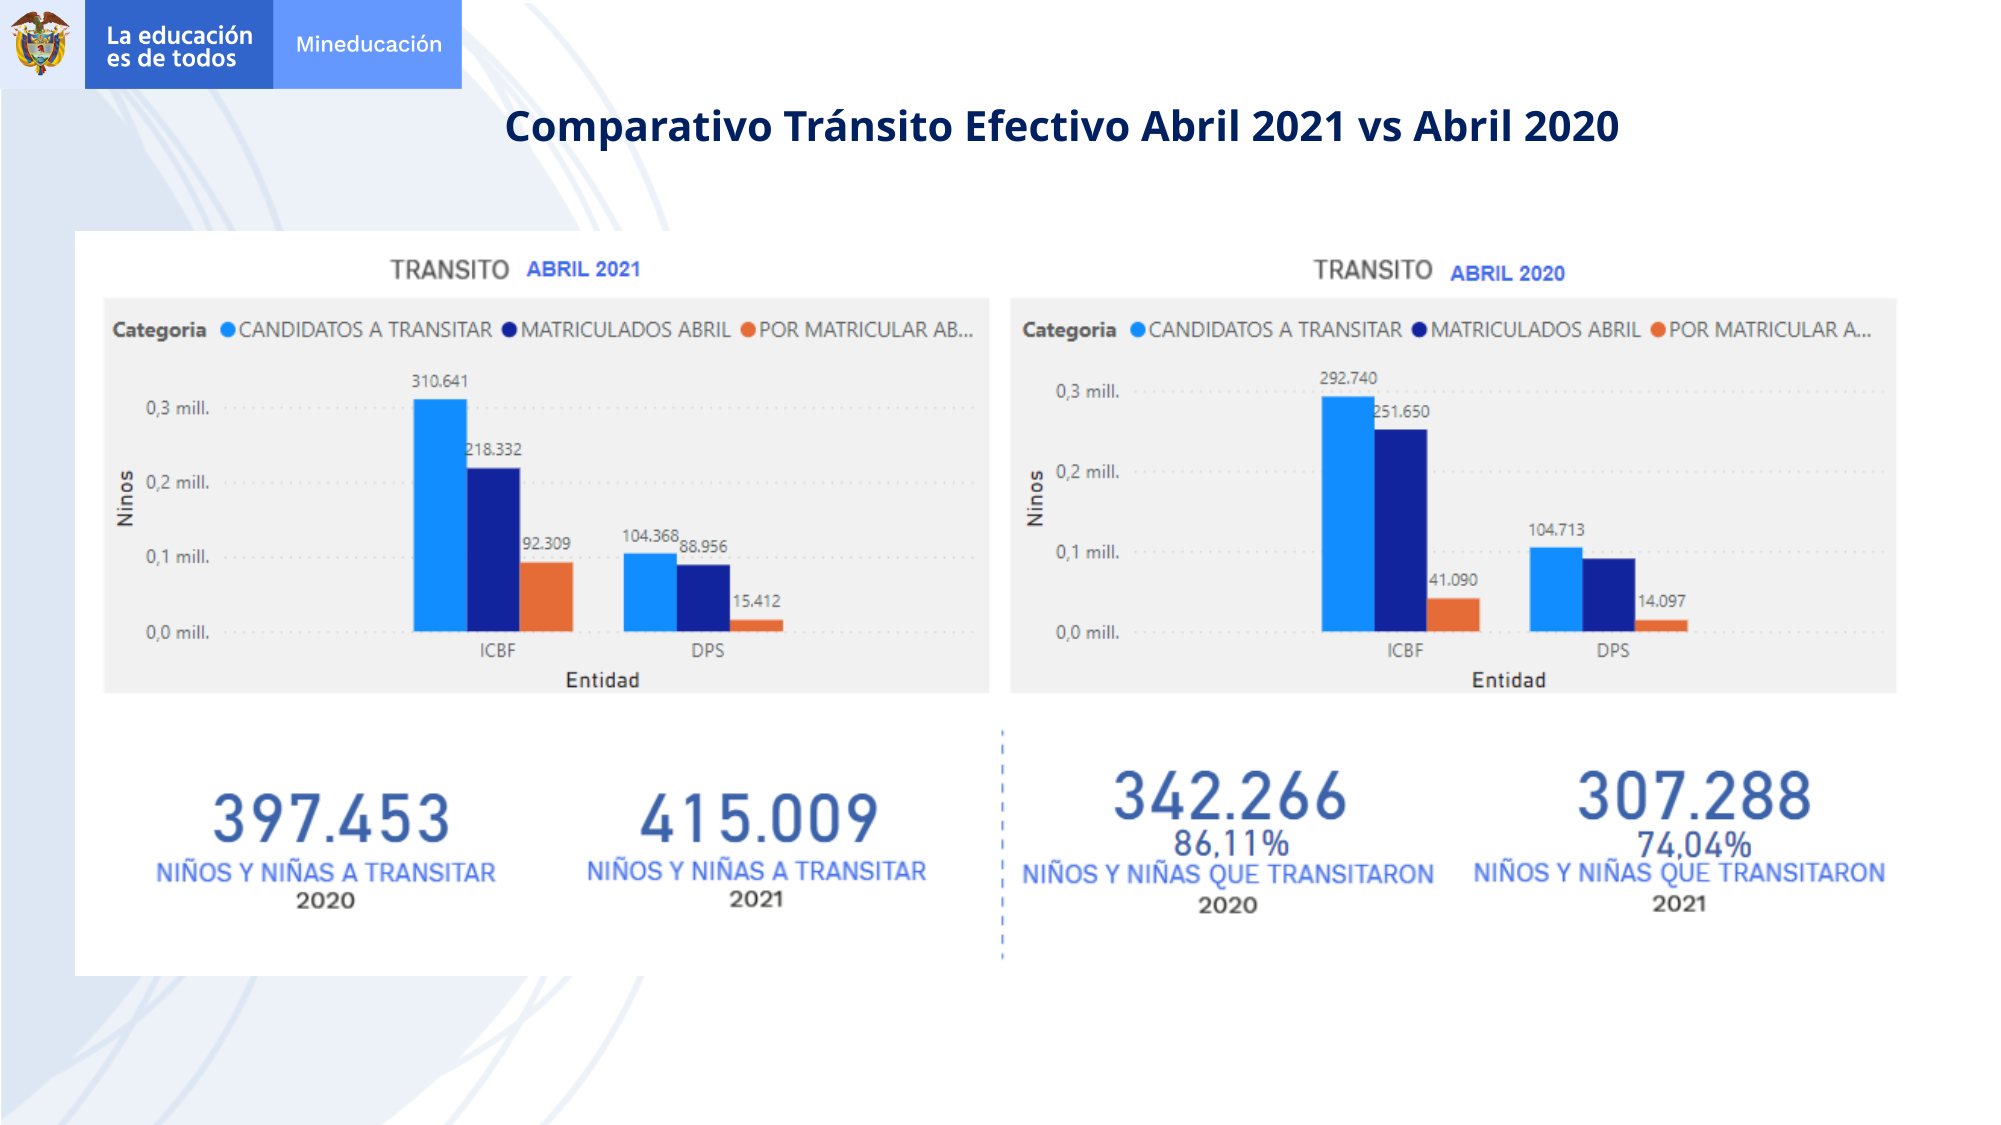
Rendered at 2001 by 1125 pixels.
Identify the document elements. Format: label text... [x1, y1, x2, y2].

text_box Comparativo Tránsito Efectivo Abril 2021 vs Abril 2020 [1123, 88, 1636, 157]
picture [0, 0, 1977, 1125]
